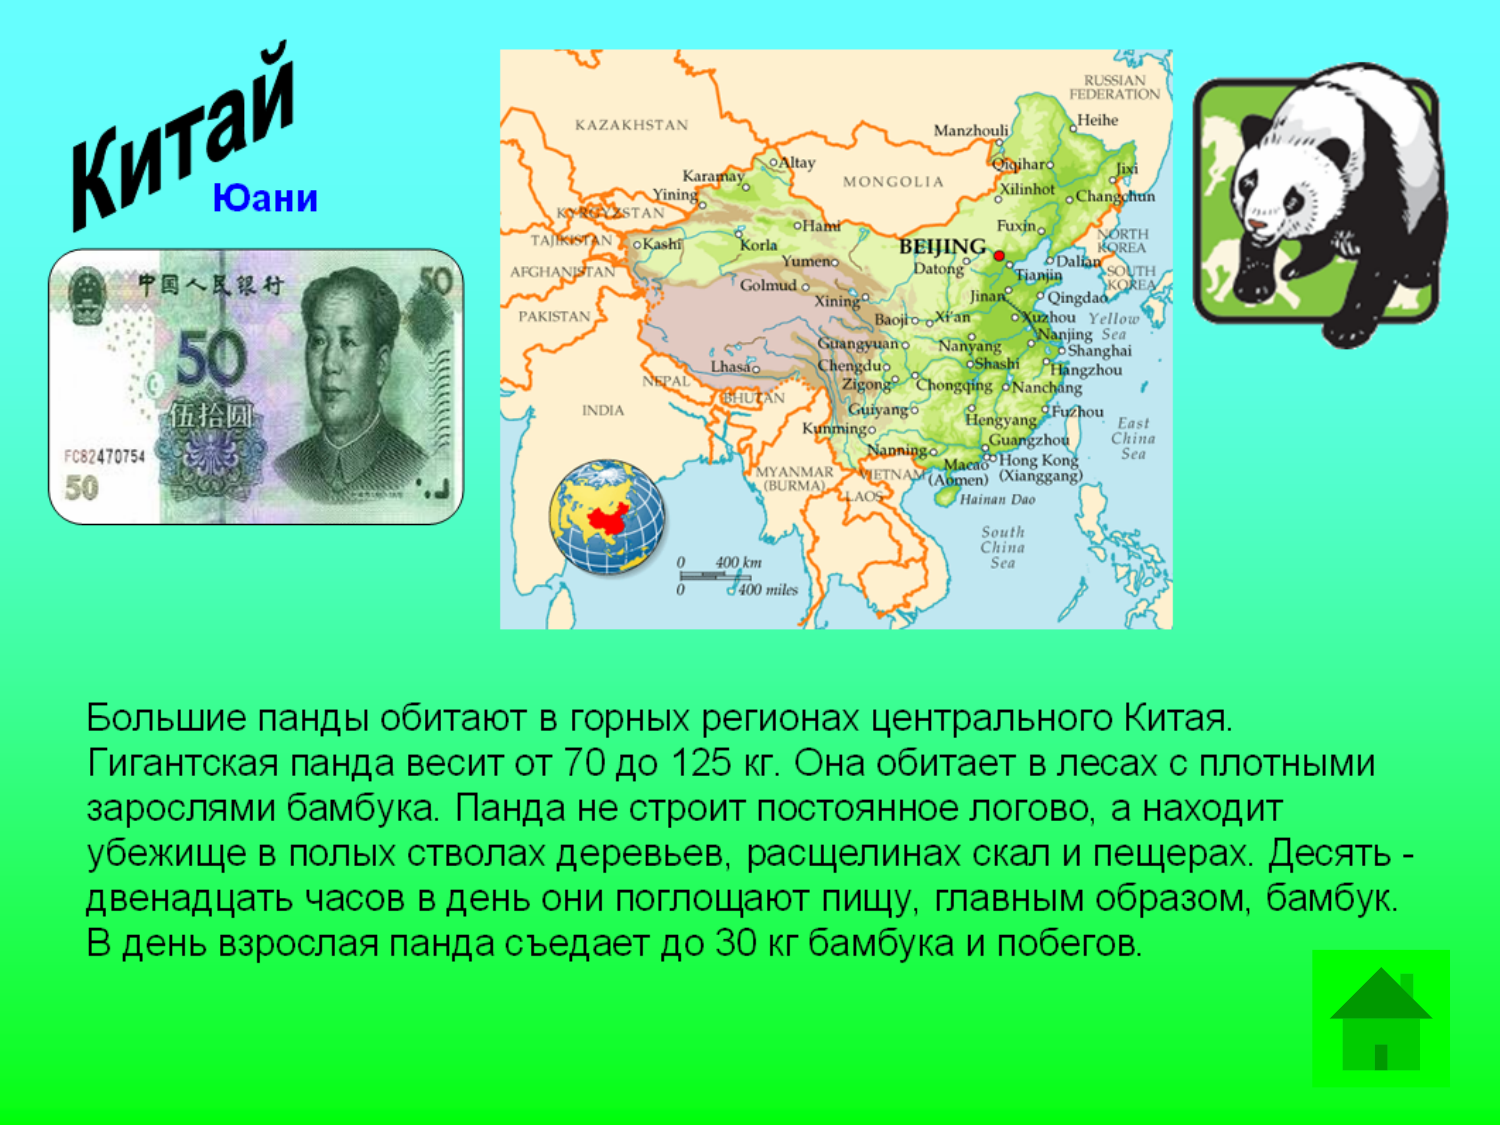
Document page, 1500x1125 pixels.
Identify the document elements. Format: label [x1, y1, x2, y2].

text_box [97, 680, 1438, 742]
picture [0, 0, 1500, 1125]
text_box [1312, 949, 1450, 1088]
